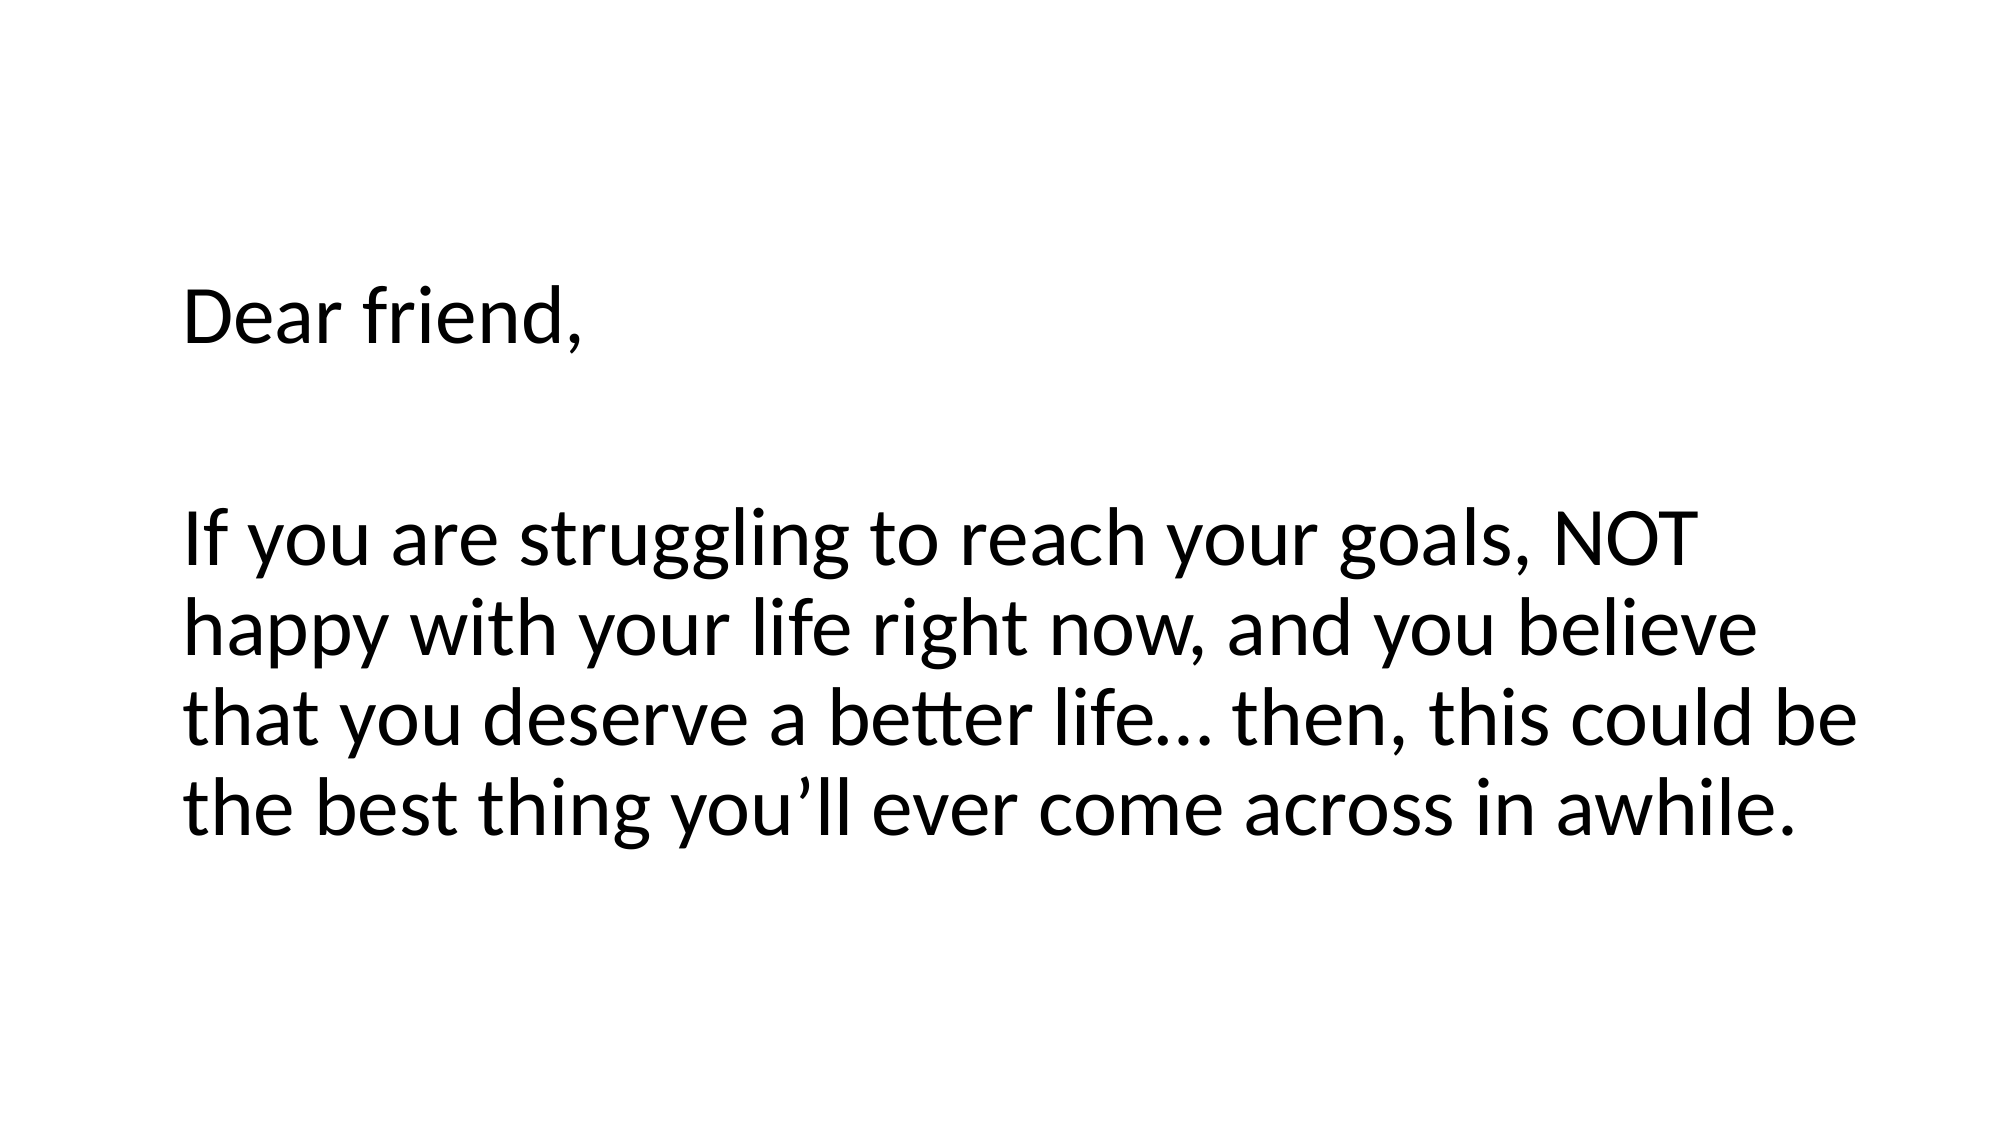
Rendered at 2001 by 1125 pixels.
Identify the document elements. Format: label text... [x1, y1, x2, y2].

list Dear friend, If you are struggling to reach your goals, NOT happy with your life right now, and you believe that you deserve a better life… then, this could be the best thing you’ll ever come across in awhile. [167, 264, 1893, 745]
